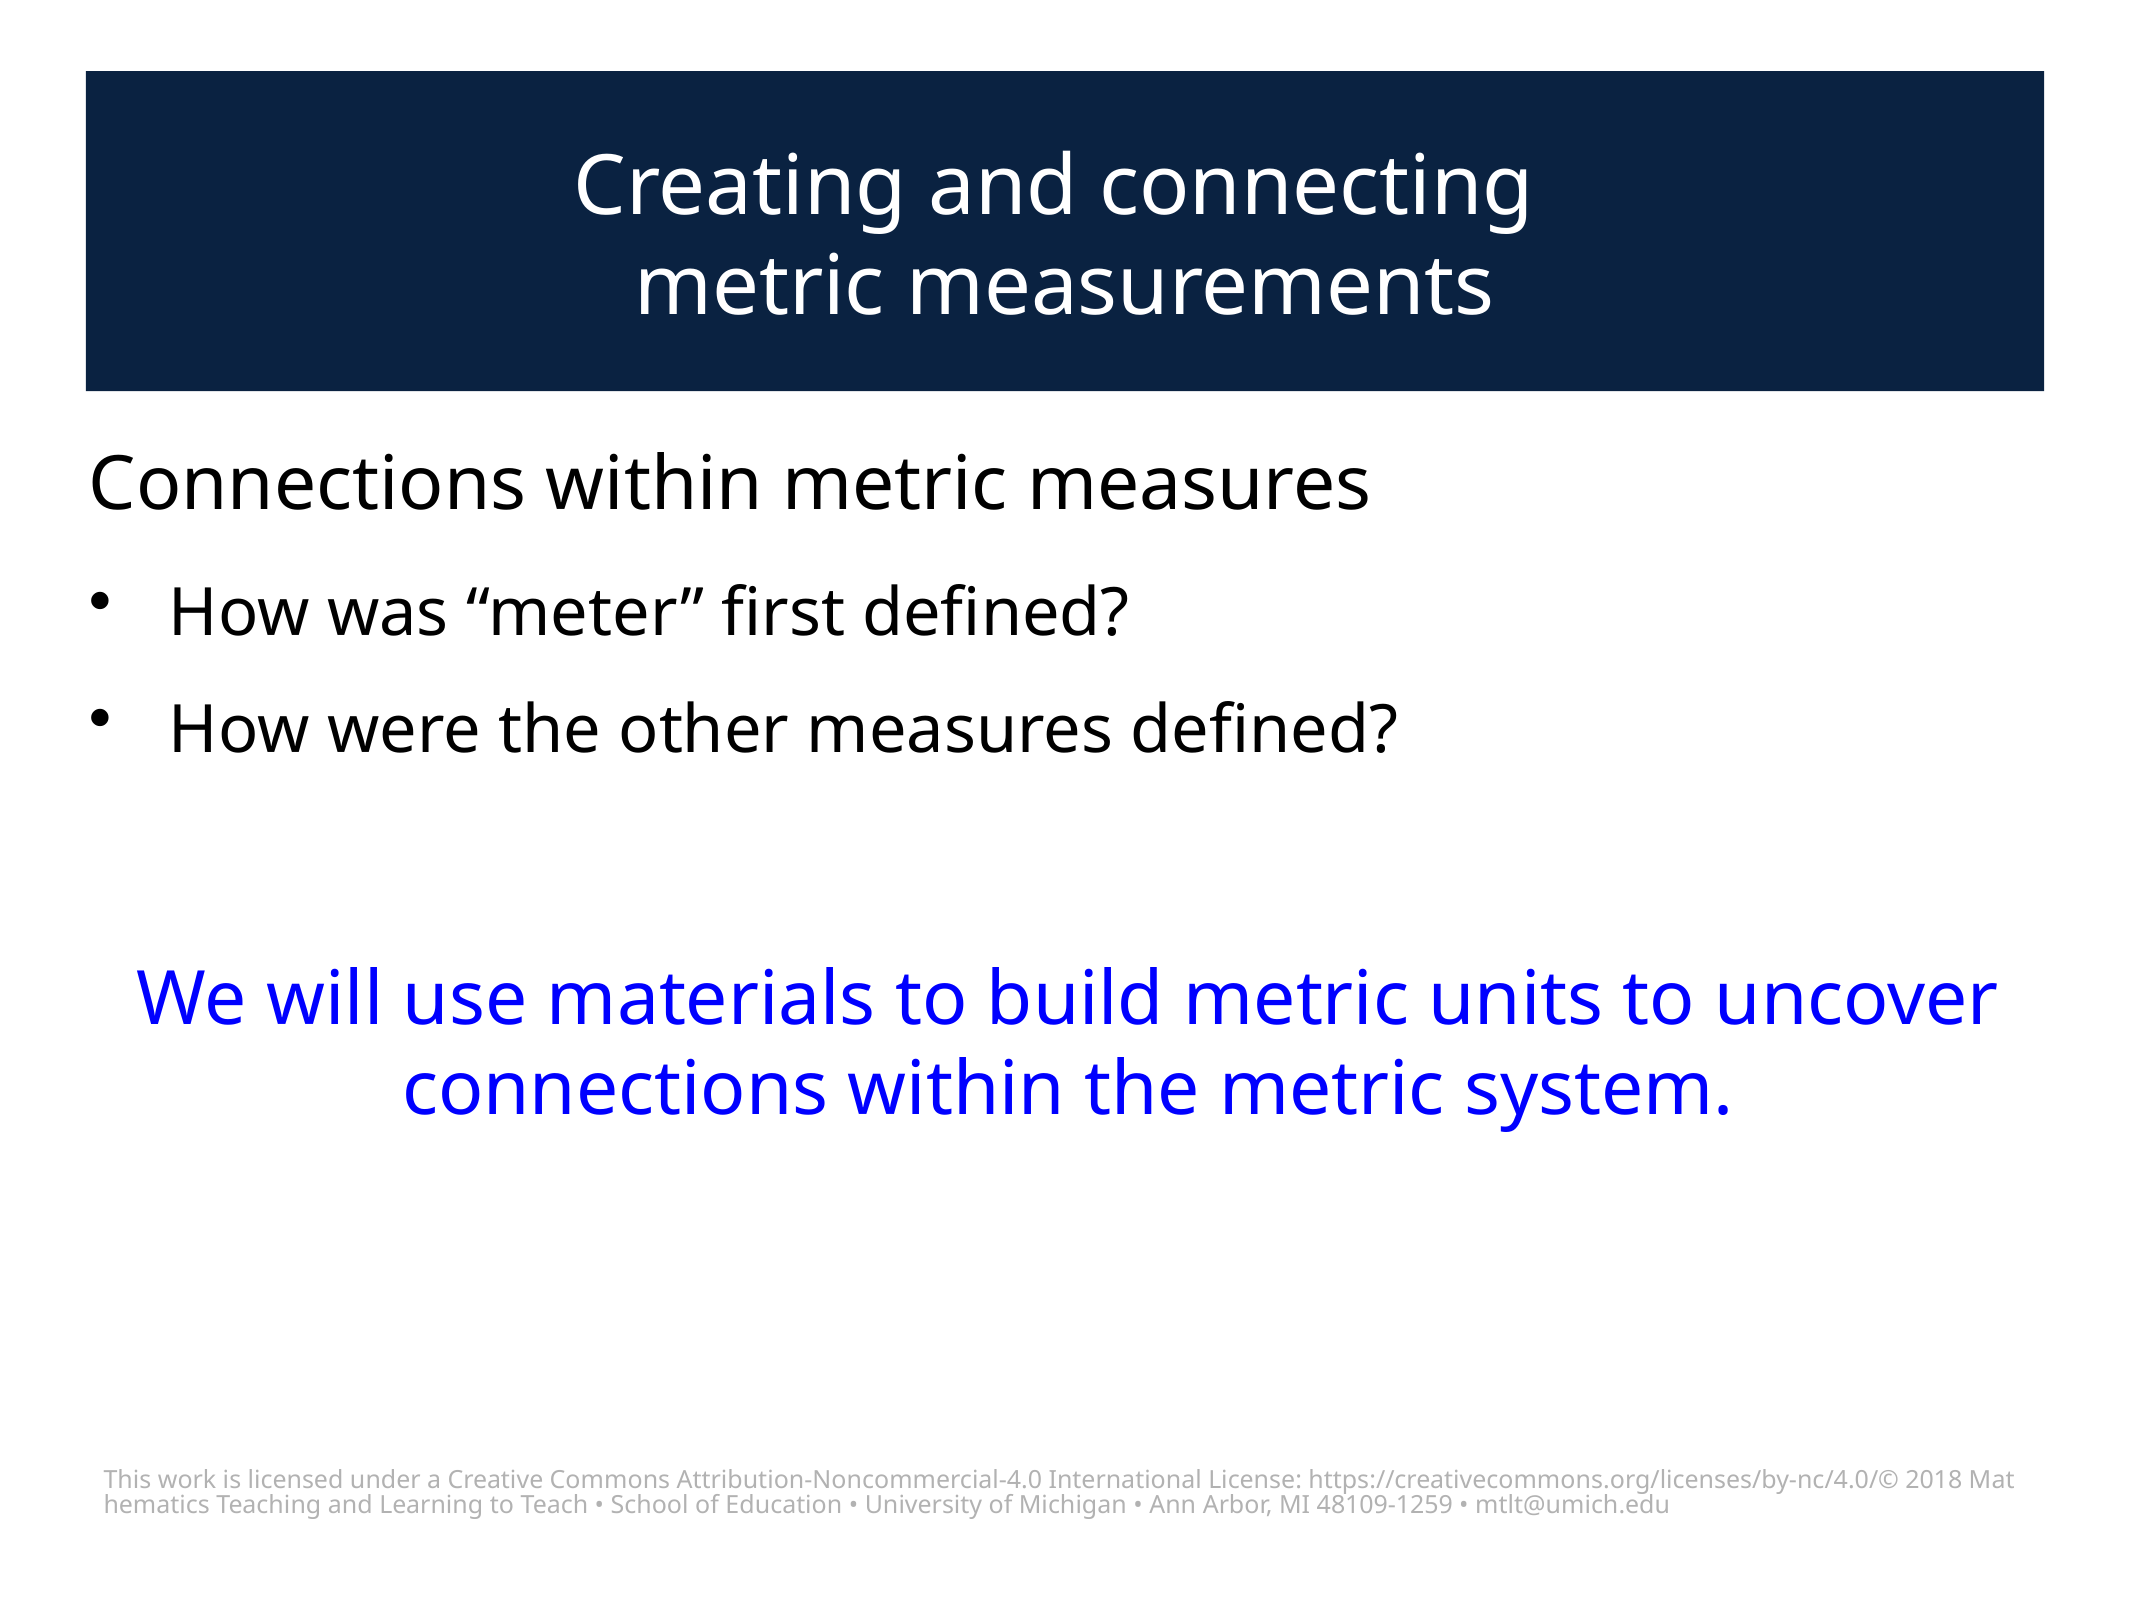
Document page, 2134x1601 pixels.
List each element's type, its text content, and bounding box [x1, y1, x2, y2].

list Connections within metric measures How was “meter” first defined? How were the other measures defined? We will use materials to build metric units to uncover connections within the metric system. [74, 426, 2063, 1430]
footer This work is licensed under a Creative Commons Attribution-Noncommercial-4.0 International License: https://creativecommons.org/licenses/by-nc/4.0/ © 2018 Mathematics Teaching and Learning to Teach • School of Education • University of Michigan • Ann Arbor, MI 48109-1259 • mtlt@umich.edu [88, 1436, 2045, 1524]
title Creating and connecting metric measurements [85, 71, 2045, 392]
